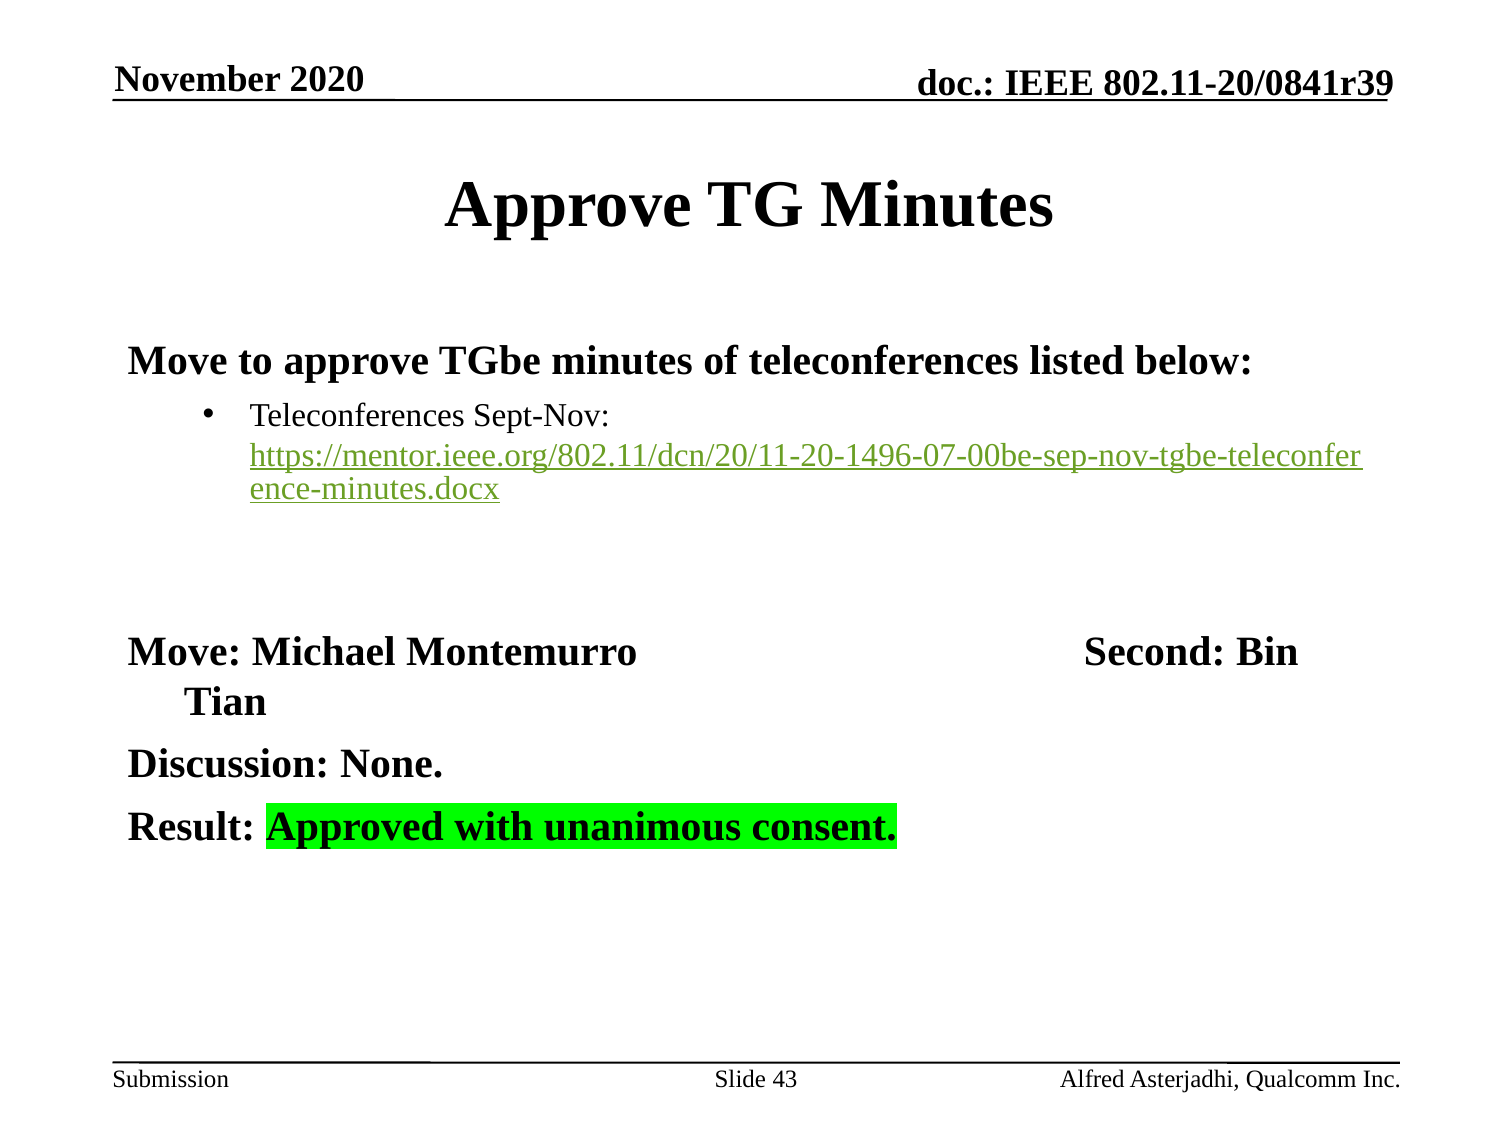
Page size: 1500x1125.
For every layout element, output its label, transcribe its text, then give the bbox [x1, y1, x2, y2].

footer Alfred Asterjadhi, Qualcomm Inc. [878, 1061, 1402, 1093]
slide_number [114, 54, 493, 100]
title Approve TG Minutes [112, 112, 1388, 288]
list Move to approve TGbe minutes of teleconferences listed below: Teleconferences Sept-Nov: https://mentor.ieee.org/802.11/dcn/20/11-20-1496-07-00be-sep-nov-tgbe-teleconference-minutes.docx Move: Michael Montemurro Second: Bin Tian Discussion: None. Result: Approved with unanimous consent. [112, 324, 1388, 1000]
slide_number Slide 43 [712, 1061, 800, 1123]
